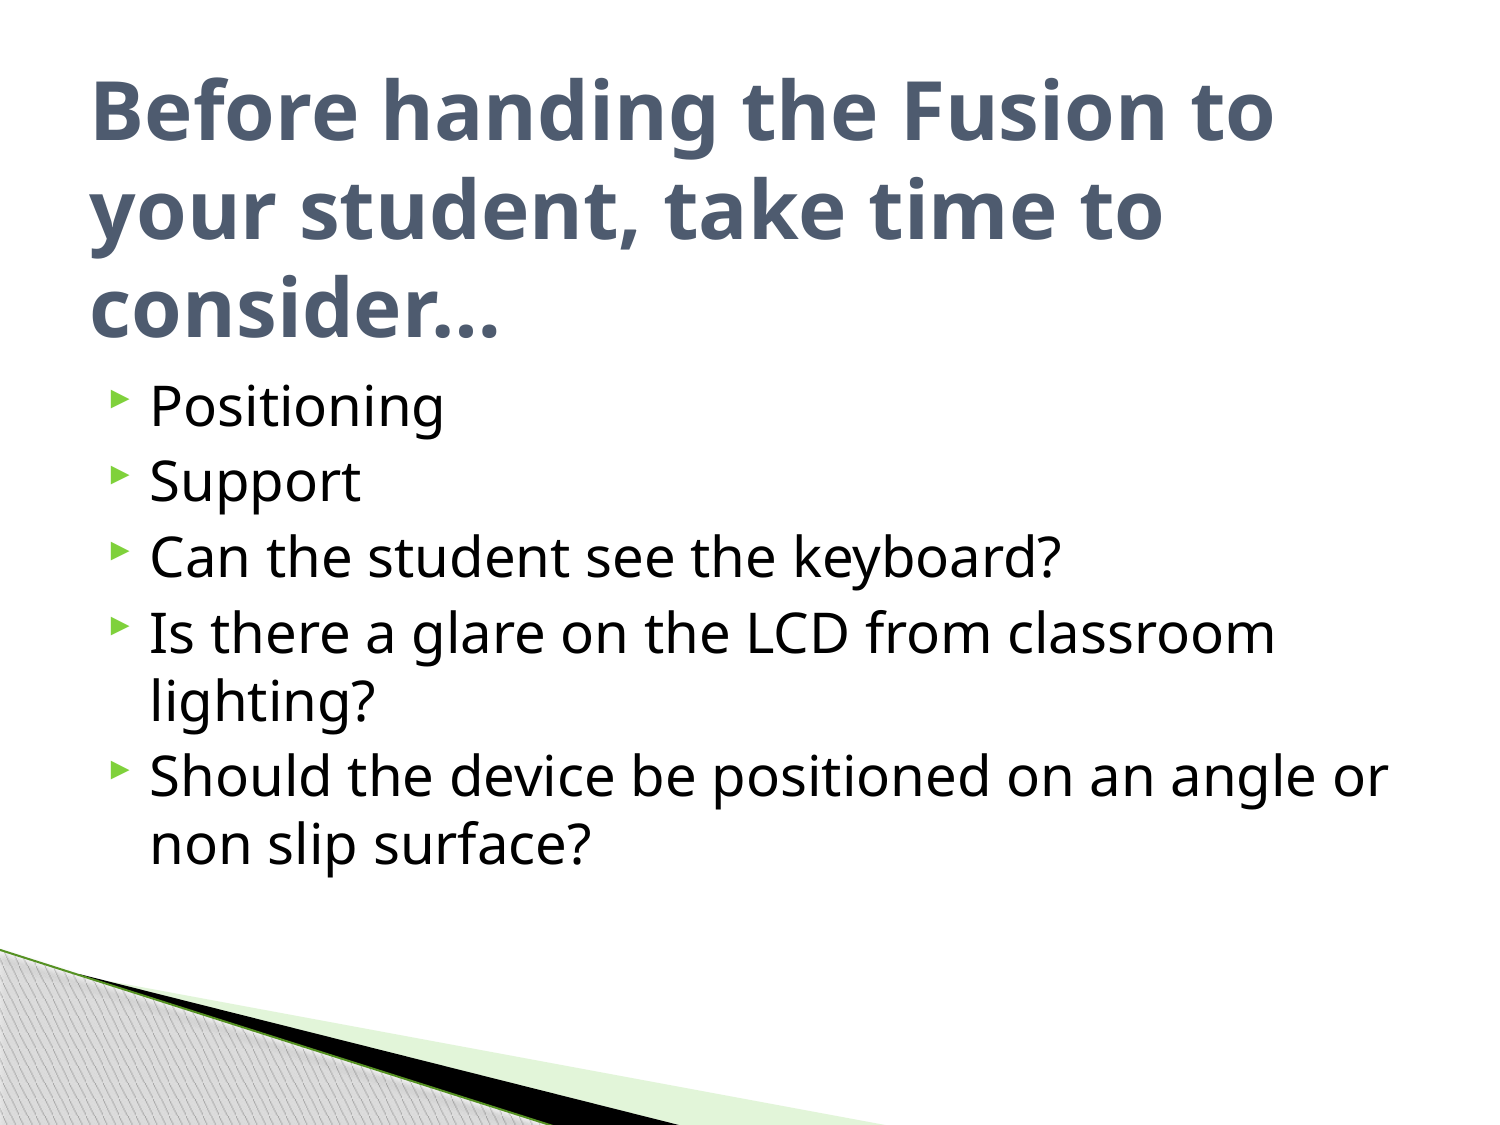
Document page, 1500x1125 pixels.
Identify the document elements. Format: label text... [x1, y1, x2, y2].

title Before handing the Fusion to your student, take time to consider… [75, 50, 1418, 363]
list Positioning Support Can the student see the keyboard? Is there a glare on the LCD from classroom lighting? Should the device be positioned on an angle or non slip surface? [75, 362, 1425, 963]
